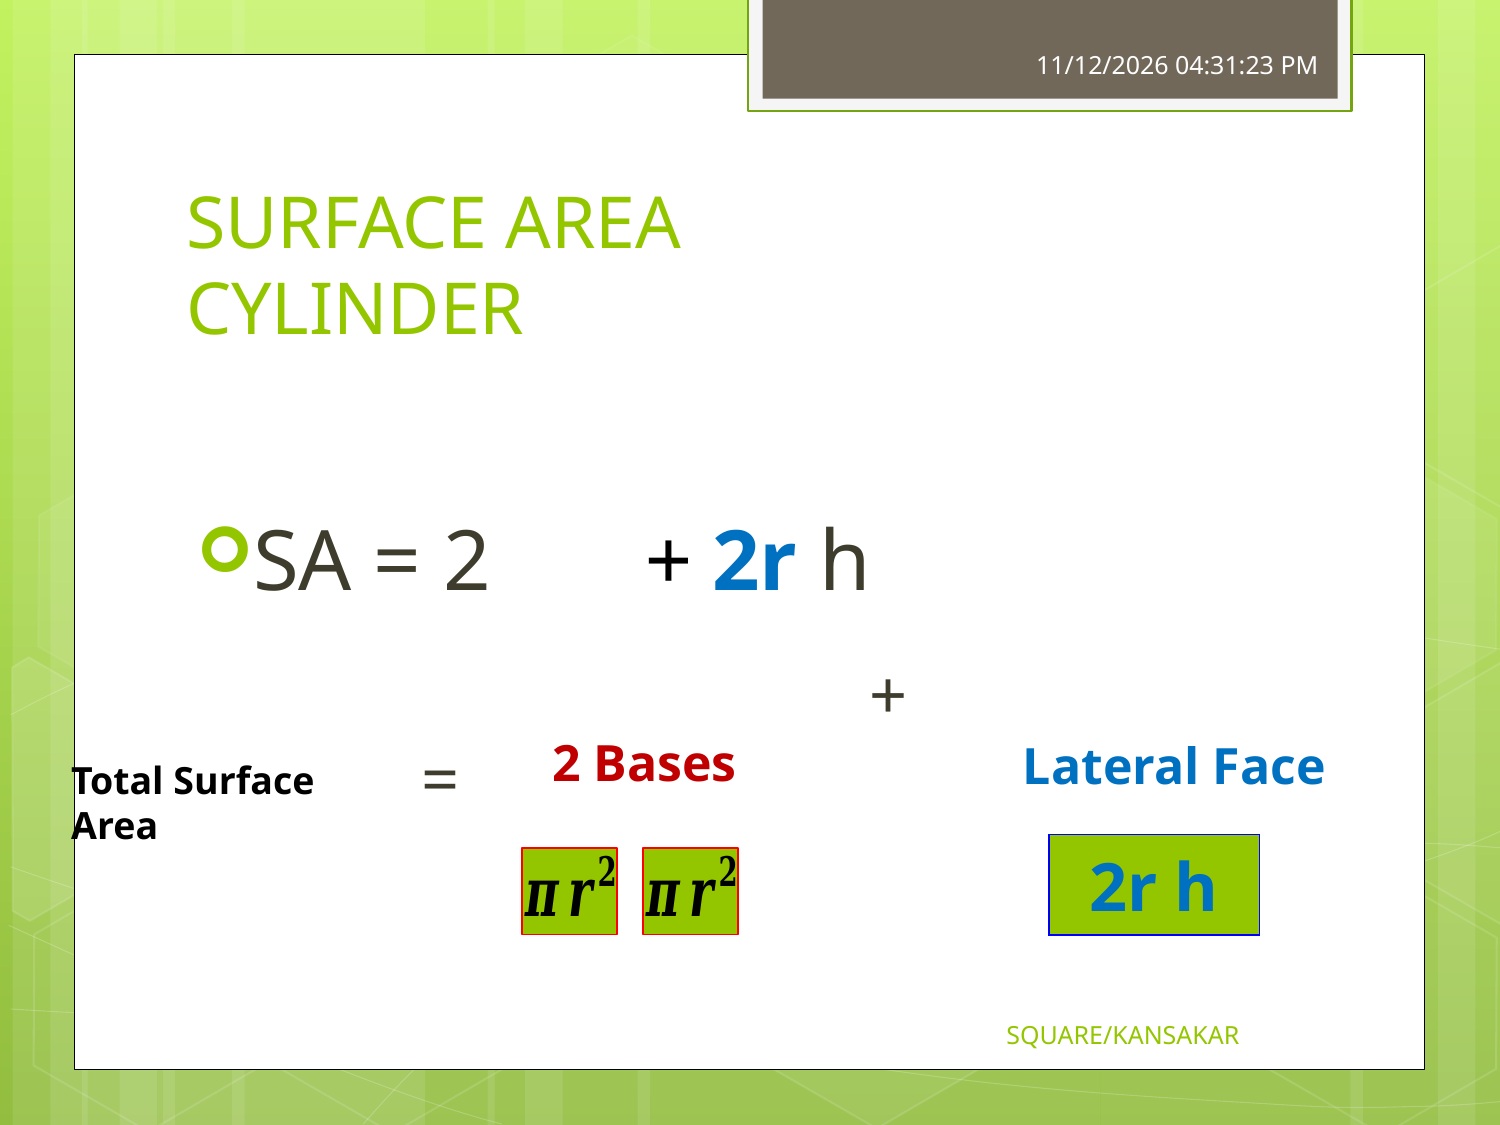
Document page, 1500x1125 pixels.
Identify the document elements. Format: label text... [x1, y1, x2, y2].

title SURFACE AREA CYLINDER [171, 168, 1324, 357]
text_box = [387, 729, 493, 883]
text_box Lateral Face [989, 727, 1400, 883]
text_box 2 Bases [518, 723, 800, 879]
footer SQUARE/KANSAKAR [680, 1004, 1255, 1065]
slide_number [983, 36, 1334, 97]
text_box Total Surface Area [37, 749, 418, 1063]
text_box + [818, 645, 924, 800]
